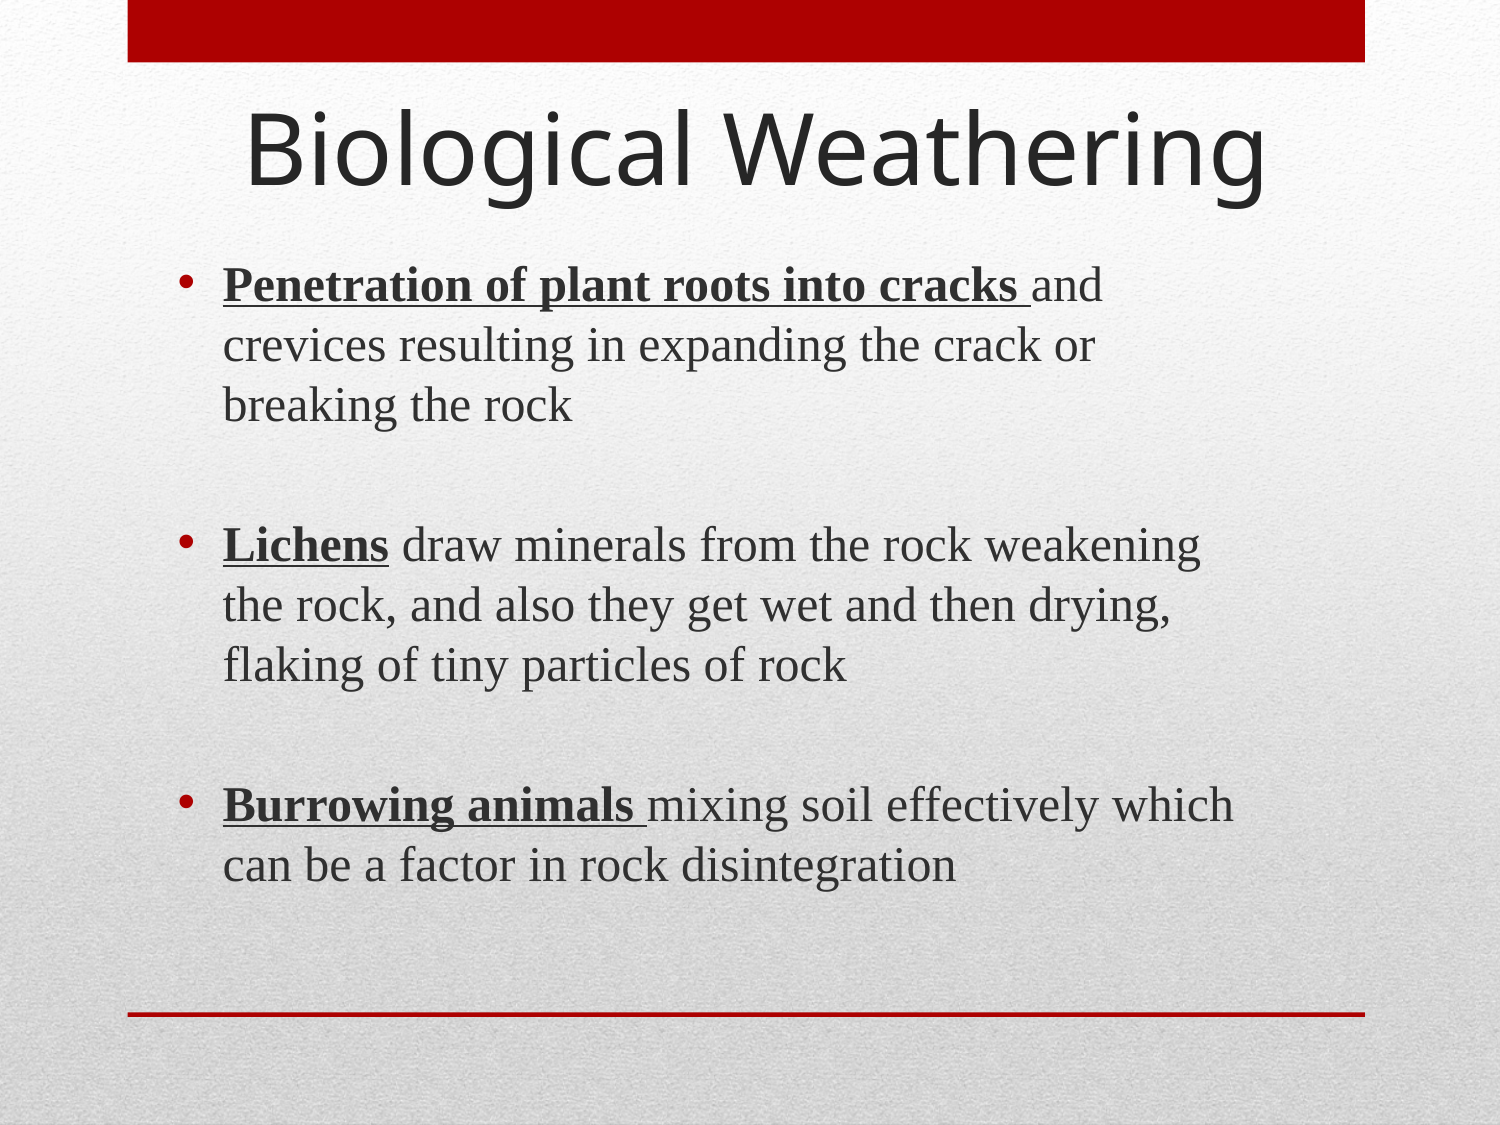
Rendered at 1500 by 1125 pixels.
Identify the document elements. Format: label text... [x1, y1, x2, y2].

title Biological Weathering [187, 24, 1325, 213]
list Penetration of plant roots into cracks and crevices resulting in expanding the crack or breaking the rock Lichens draw minerals from the rock weakening the rock, and also they get wet and then drying, flaking of tiny particles of rock Burrowing animals mixing soil effectively which can be a factor in rock disintegration [162, 200, 1288, 944]
